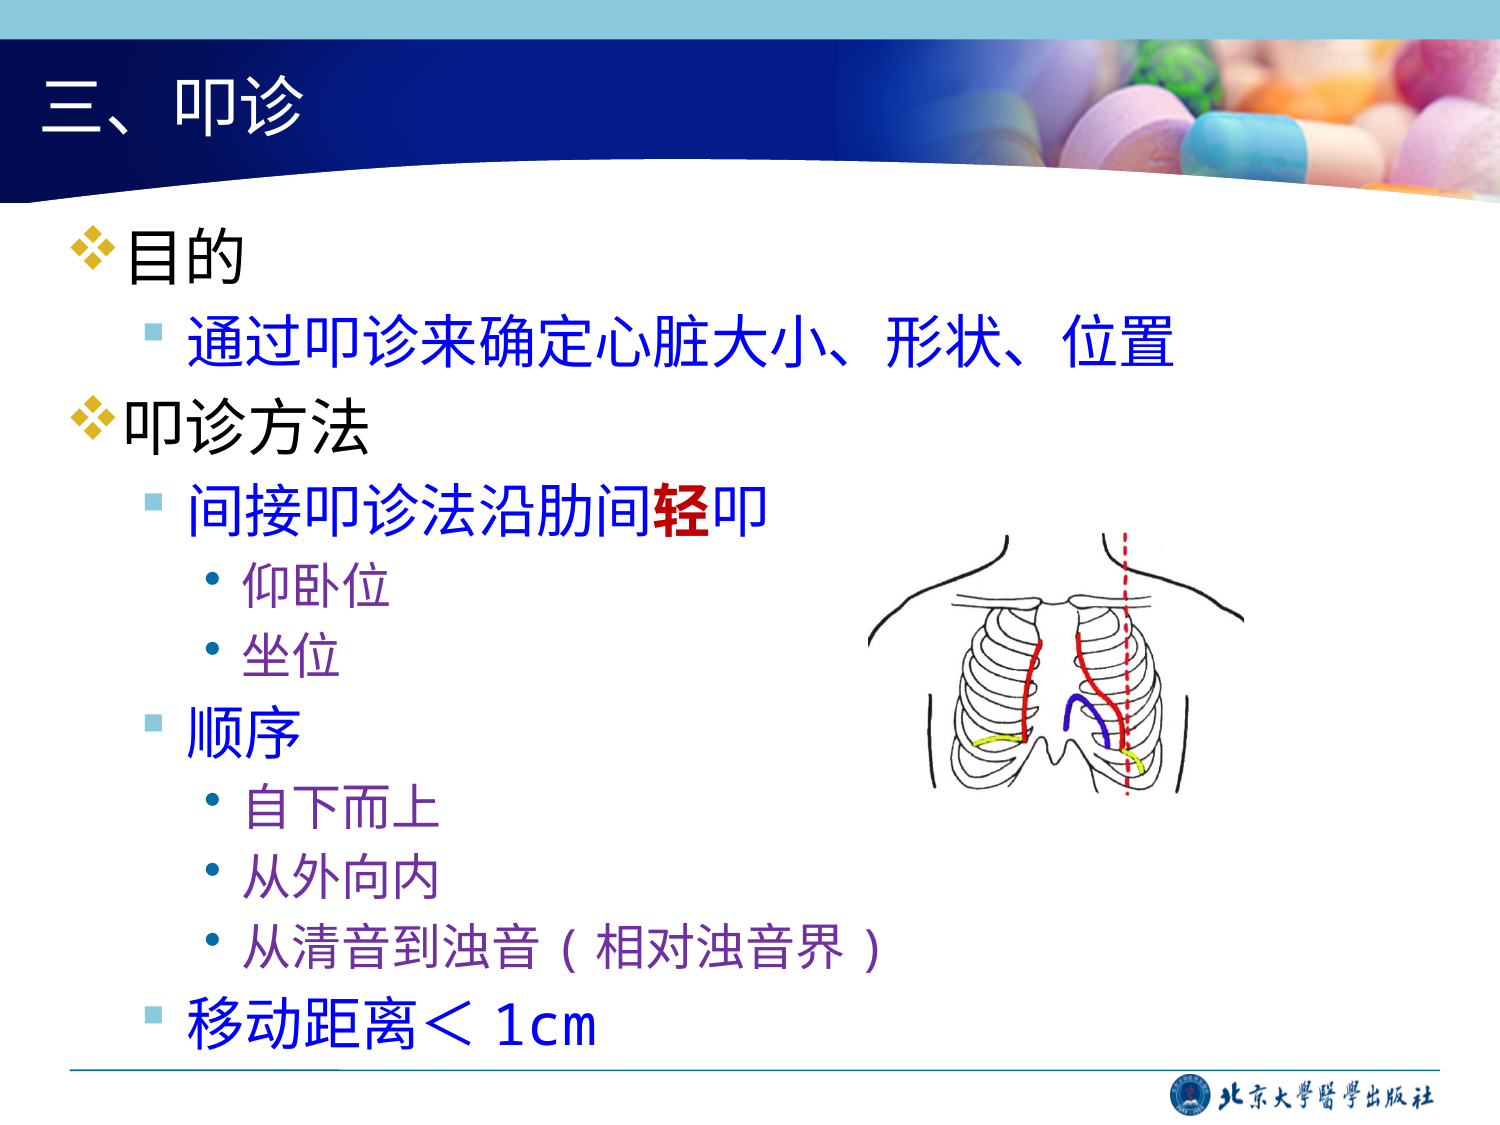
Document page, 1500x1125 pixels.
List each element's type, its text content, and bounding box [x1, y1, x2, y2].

picture [1170, 1074, 1436, 1118]
title 三、叩诊 [23, 58, 1349, 152]
list 目的 通过叩诊来确定心脏大小、形状、位置 叩诊方法 间接叩诊法沿肋间轻叩 仰卧位 坐位 顺序 自下而上 从外向内 从清音到浊音(相对浊音界) 移动距离＜1cm [49, 210, 1463, 1026]
picture [867, 526, 1244, 809]
picture [0, 40, 1500, 203]
